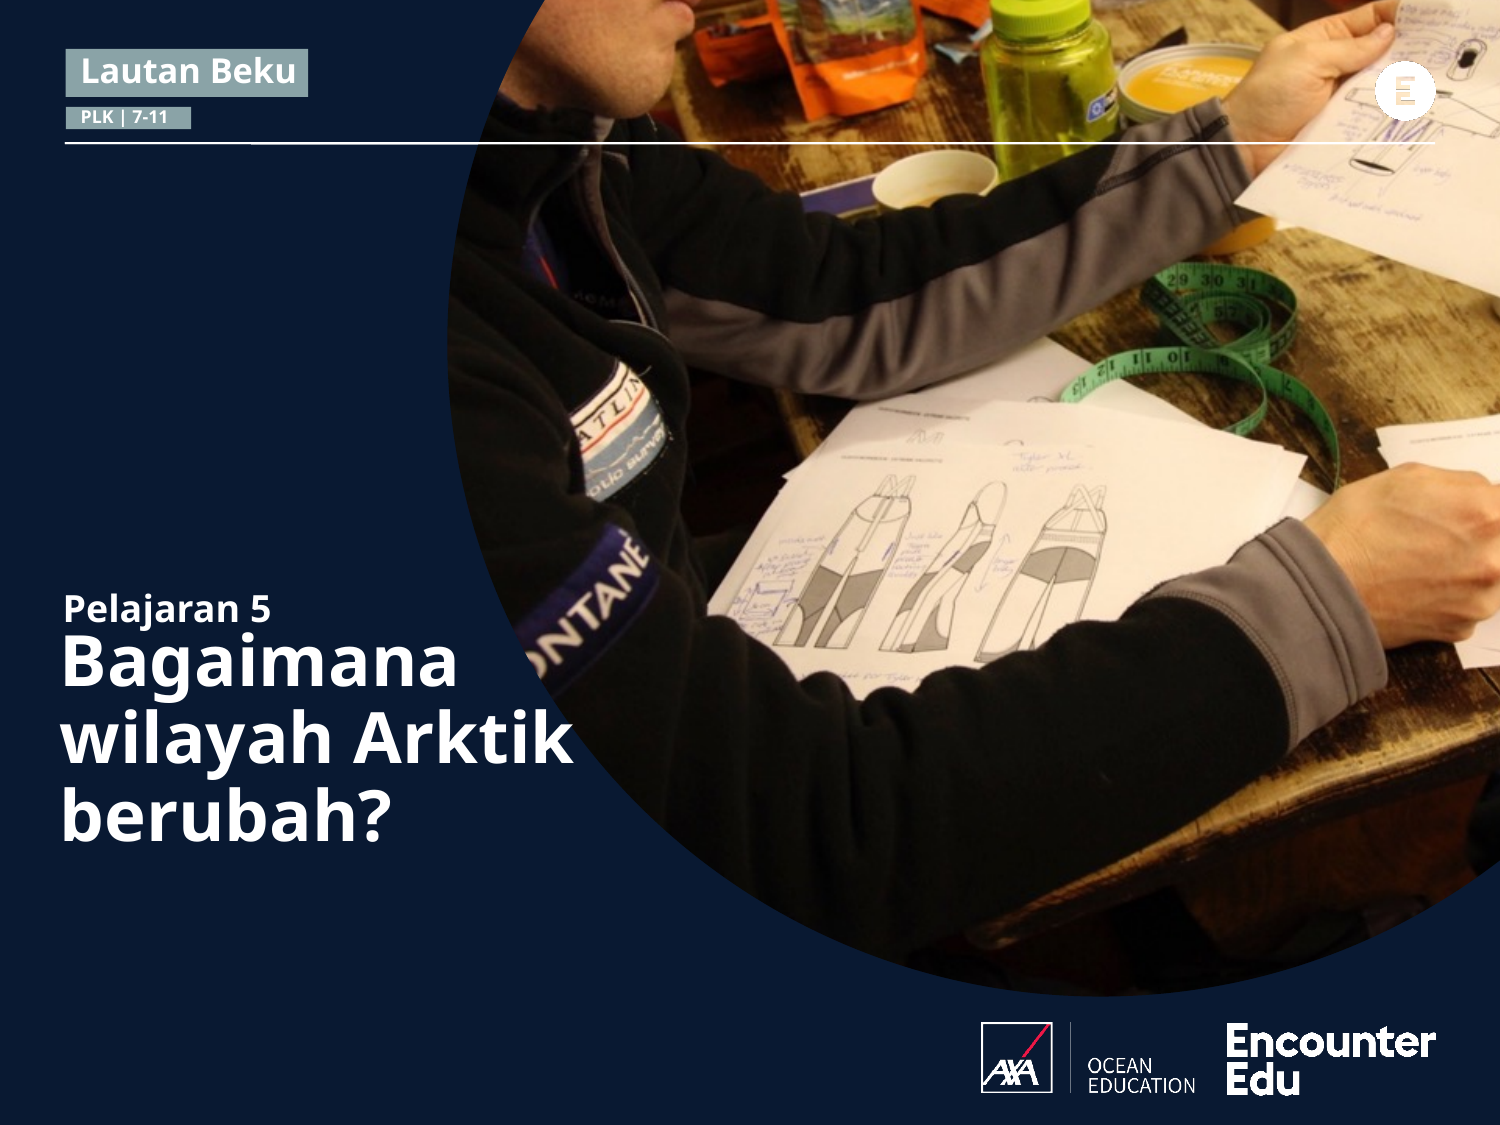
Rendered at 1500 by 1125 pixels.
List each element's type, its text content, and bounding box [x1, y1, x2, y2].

picture [1373, 58, 1437, 123]
list PLK | 7-11 [65, 106, 192, 130]
picture [1222, 1020, 1443, 1097]
list Bagaimana wilayah Arktik berubah? [51, 614, 641, 962]
text_box [447, 0, 1500, 997]
picture [981, 1021, 1195, 1093]
list Lautan Beku [65, 48, 309, 98]
list Pelajaran 5 [54, 582, 445, 614]
